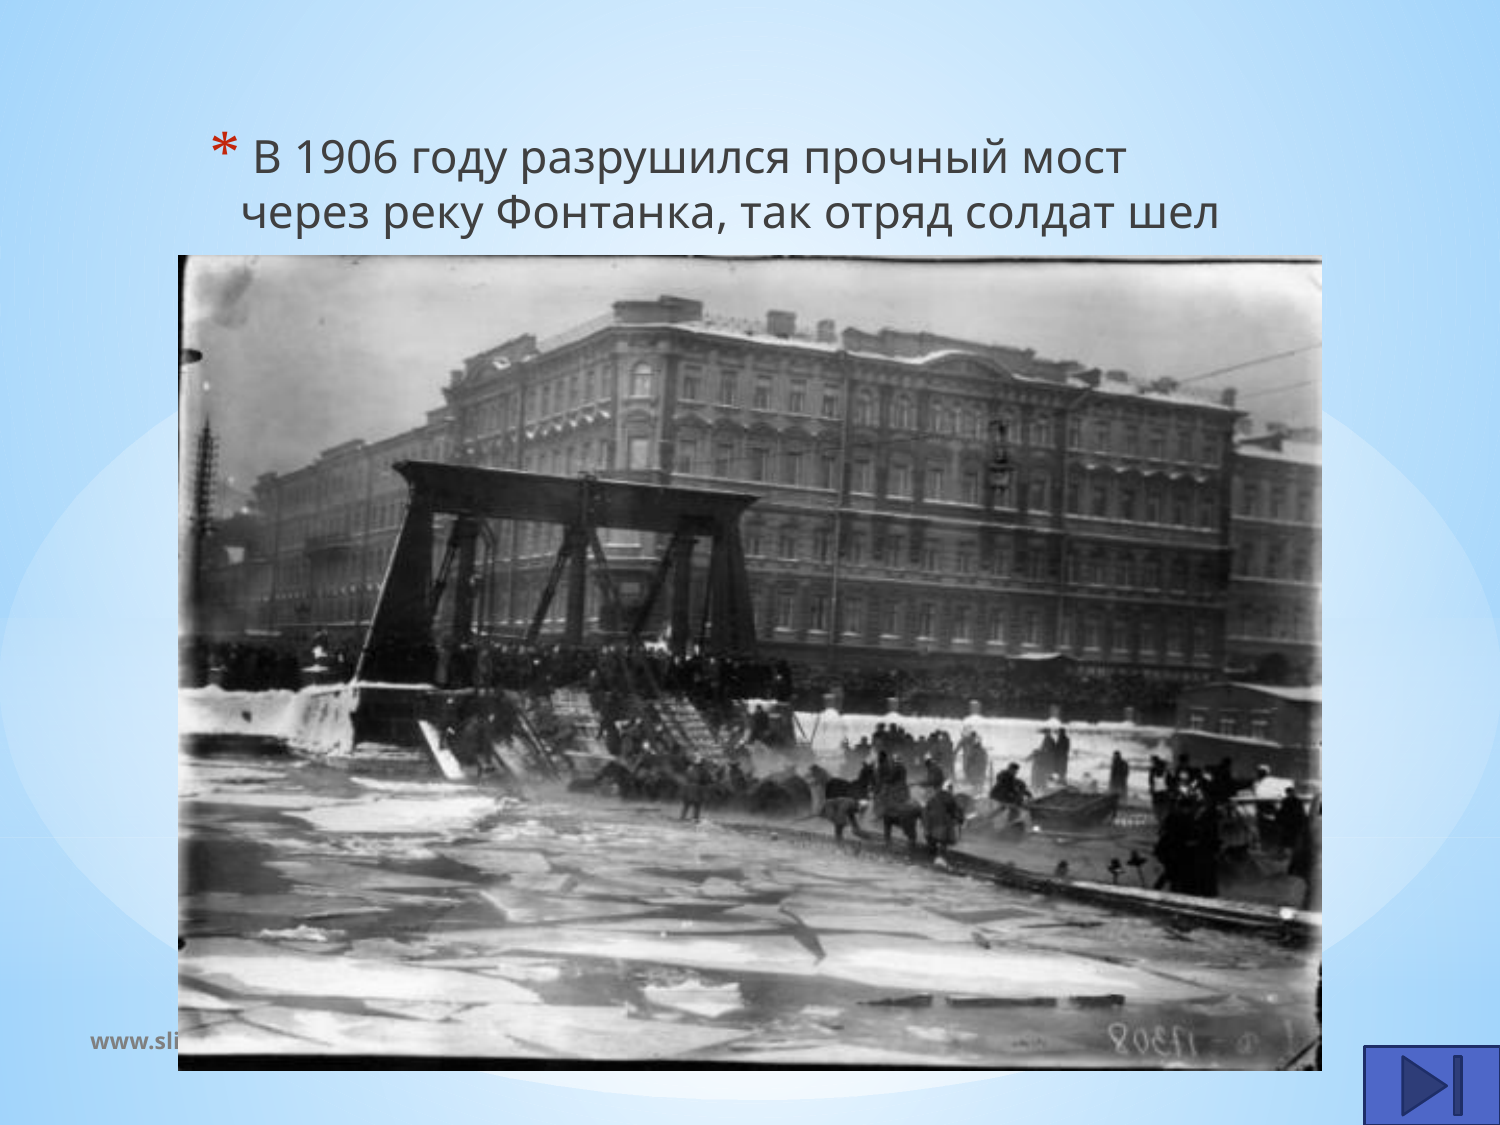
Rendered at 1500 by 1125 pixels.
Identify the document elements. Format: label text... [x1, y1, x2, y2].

text_box [1363, 1045, 1500, 1125]
picture [177, 255, 1323, 1071]
footer www.sliderpoint.org [75, 1012, 172, 1073]
list В 1906 году разрушился прочный мост через реку Фонтанка, так отряд солдат шел в ногу. [187, 120, 1238, 252]
